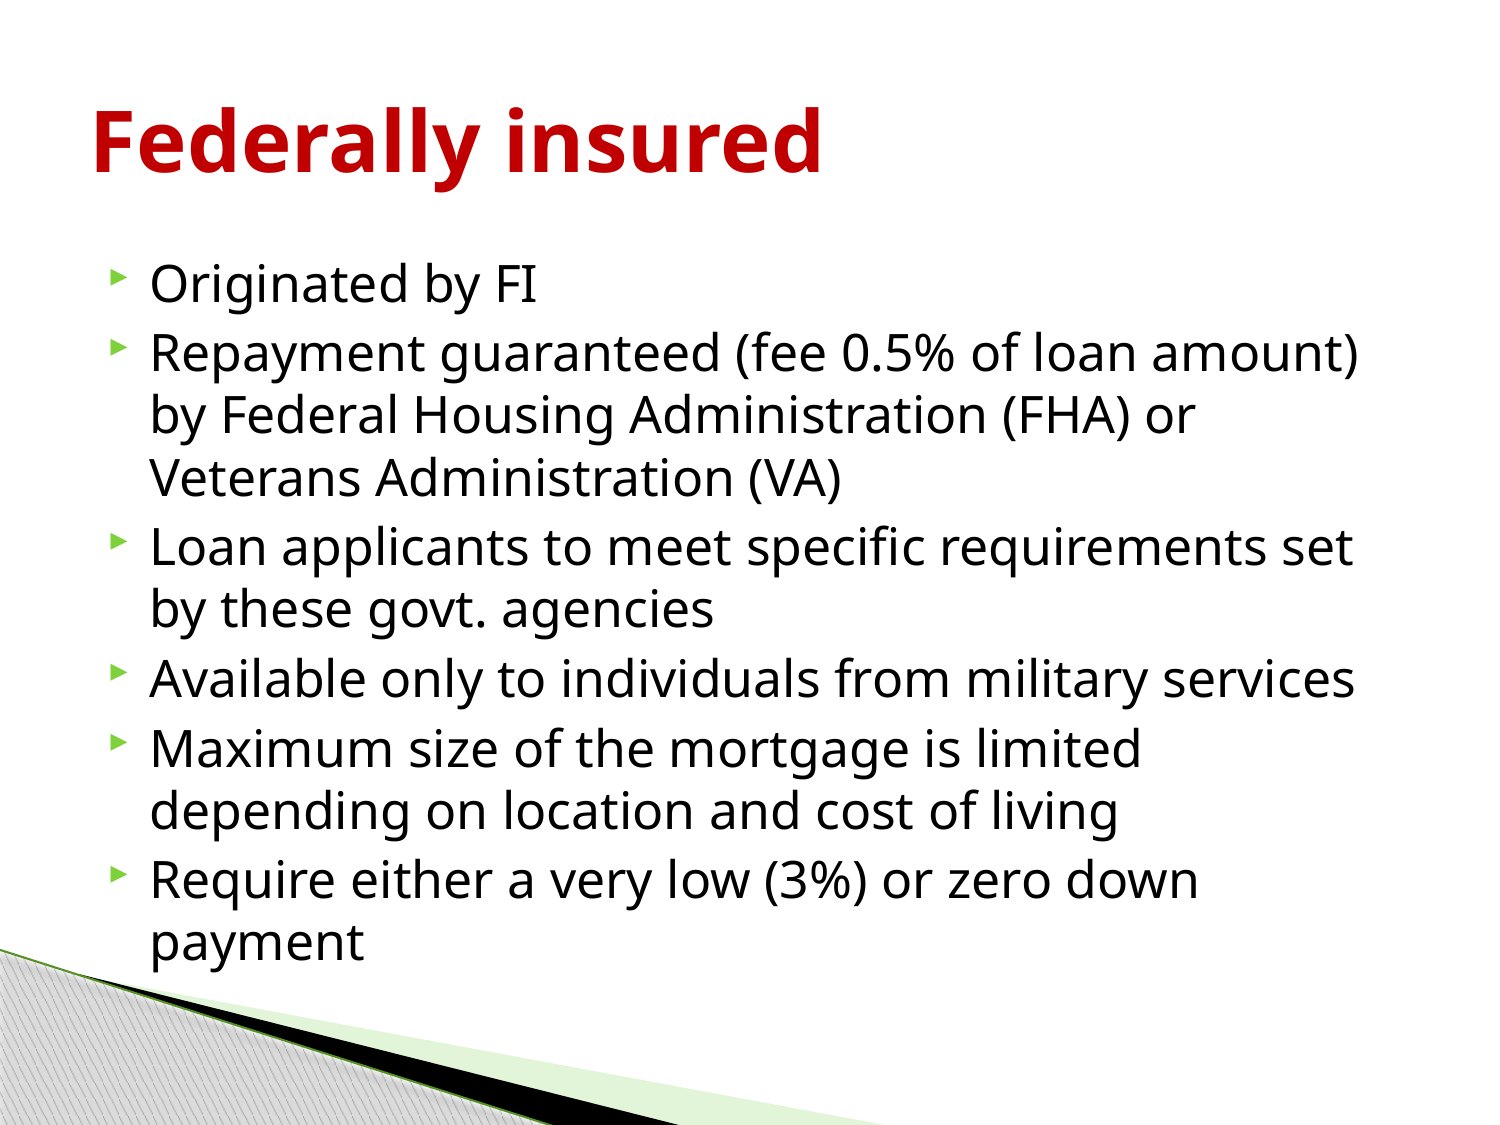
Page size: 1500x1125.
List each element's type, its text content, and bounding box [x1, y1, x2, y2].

list Originated by FI Repayment guaranteed (fee 0.5% of loan amount) by Federal Housing Administration (FHA) or Veterans Administration (VA) Loan applicants to meet specific requirements set by these govt. agencies Available only to individuals from military services Maximum size of the mortgage is limited depending on location and cost of living Require either a very low (3%) or zero down payment [75, 243, 1425, 986]
title Federally insured [75, 45, 1425, 233]
